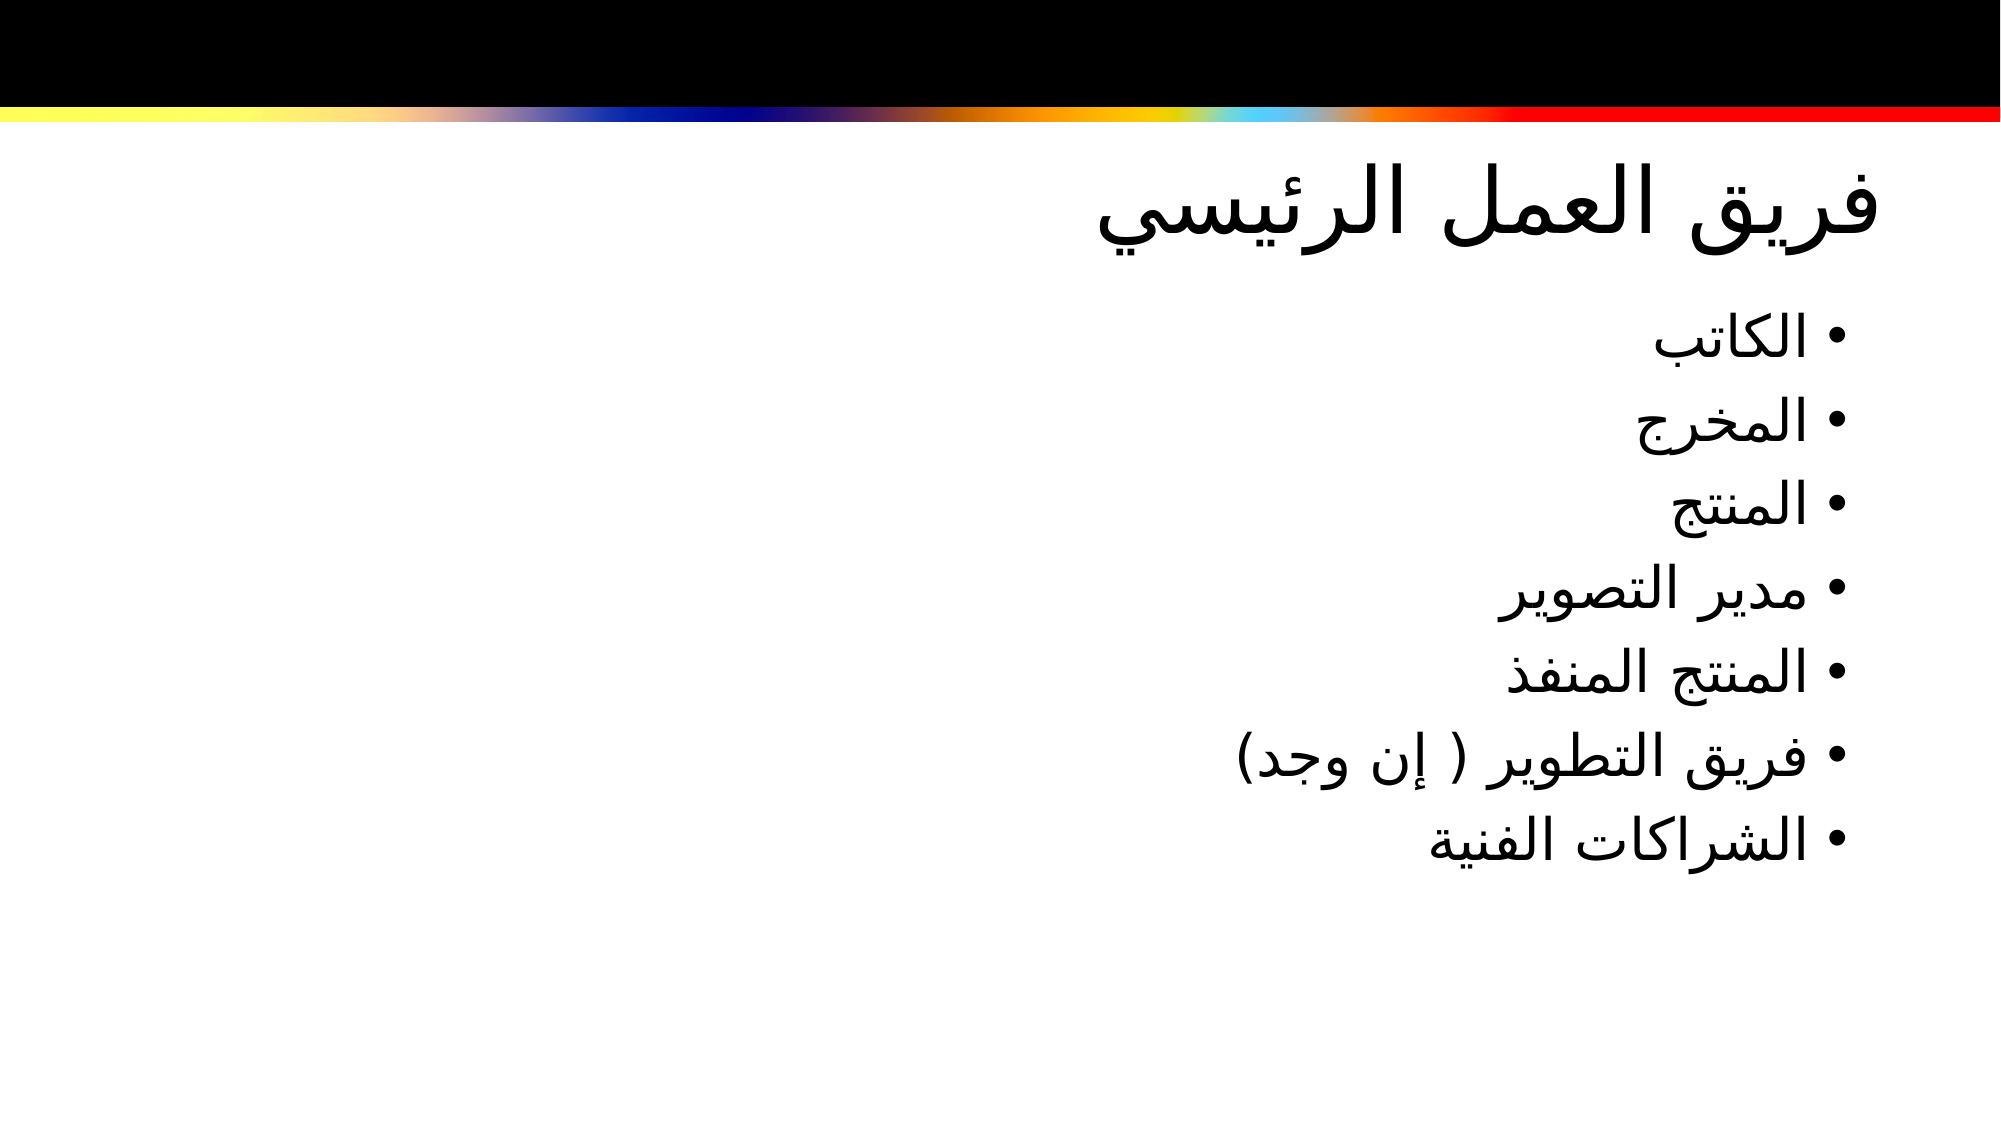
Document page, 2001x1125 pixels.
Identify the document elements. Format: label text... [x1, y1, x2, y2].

title فريق العمل الرئيسي [174, 147, 1900, 365]
list الكاتب المخرج المنتج مدير التصوير المنتج المنفذ فريق التطوير ( إن وجد) الشراكات الفنية [137, 299, 1863, 1014]
picture [0, 107, 2001, 122]
